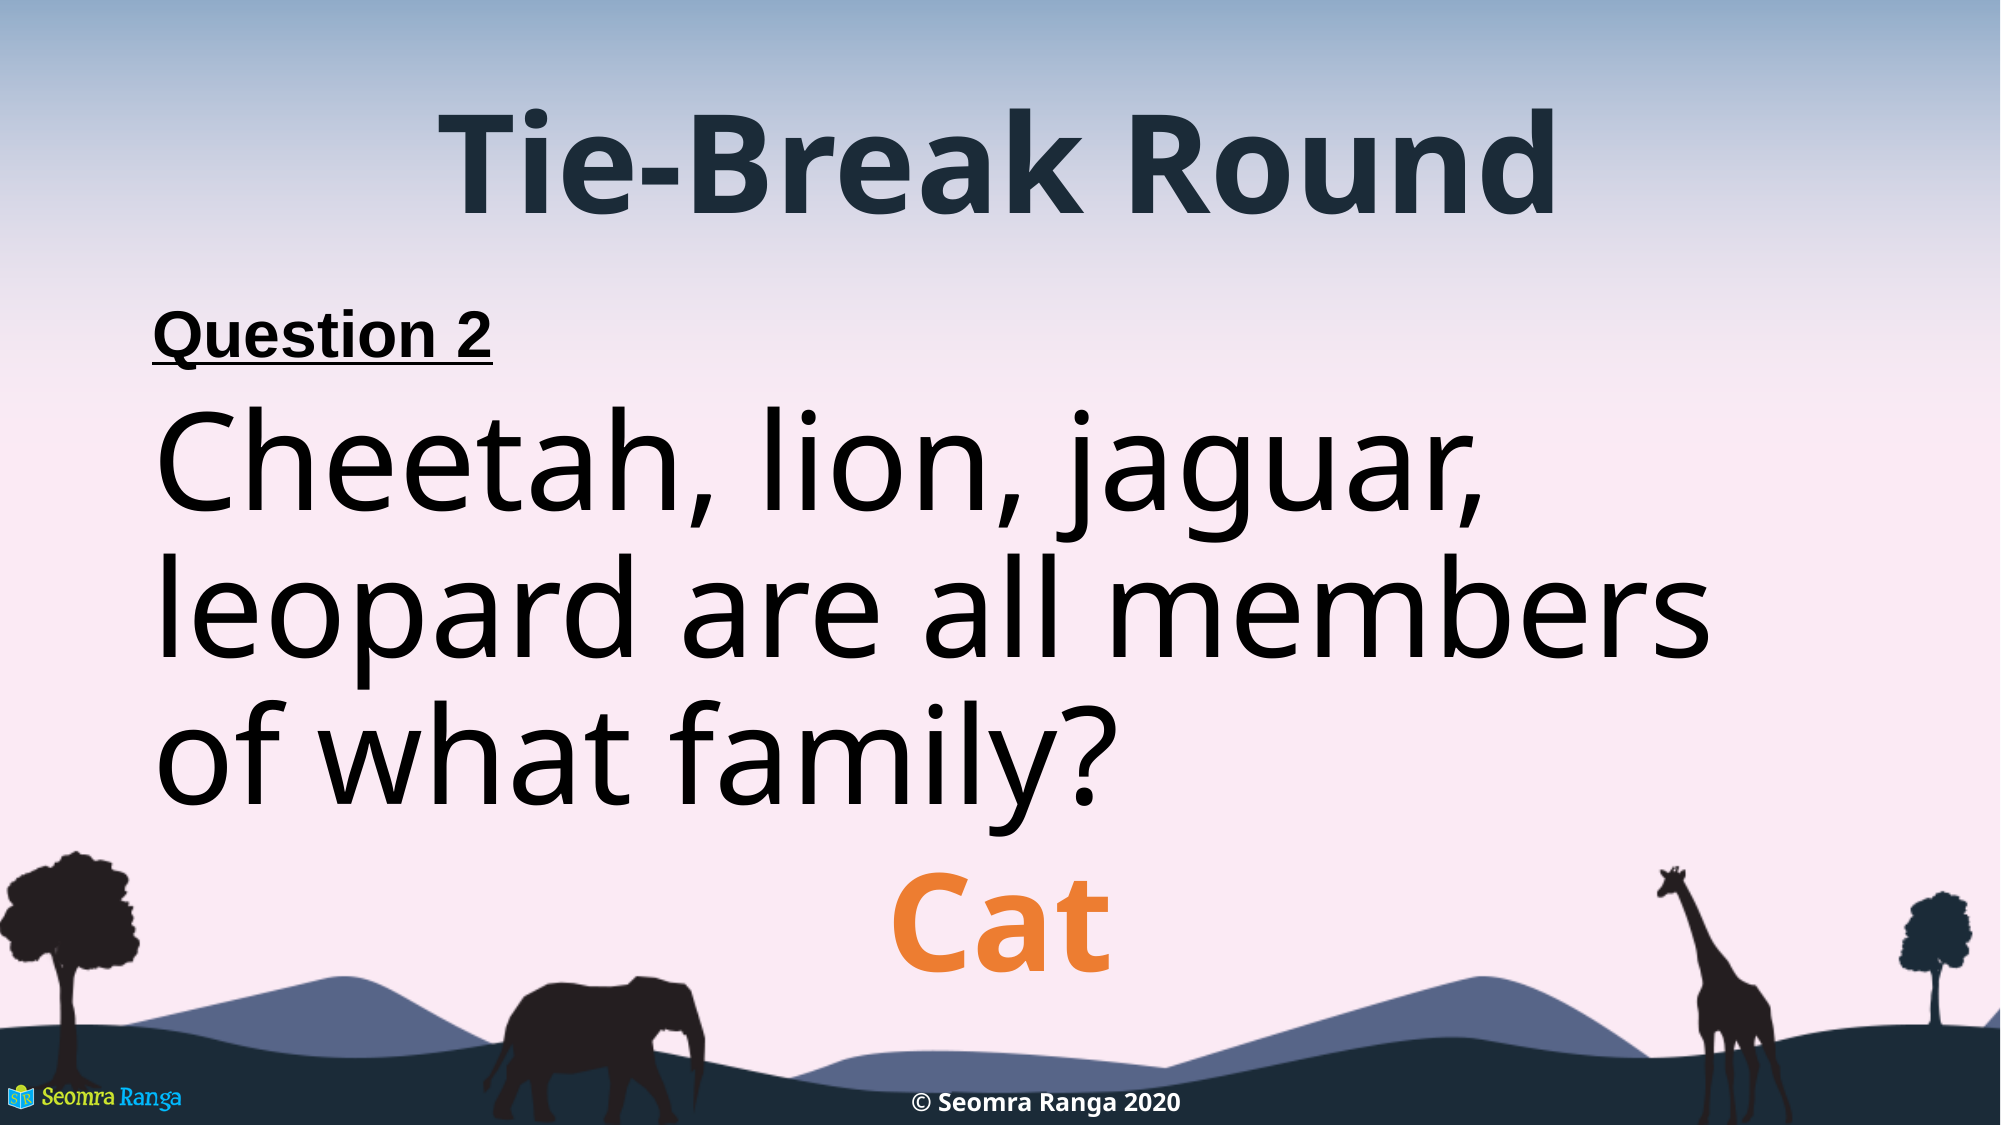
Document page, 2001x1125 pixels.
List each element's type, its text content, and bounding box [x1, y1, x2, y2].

title Tie-Break Round [137, 59, 1863, 278]
text_box © Seomra Ranga 2020 www.seomraranga.com [762, 1079, 1330, 1125]
list Question 2 Cheetah, lion, jaguar, leopard are all members of what family? Cat [137, 293, 1863, 1014]
picture [0, 0, 2001, 1125]
